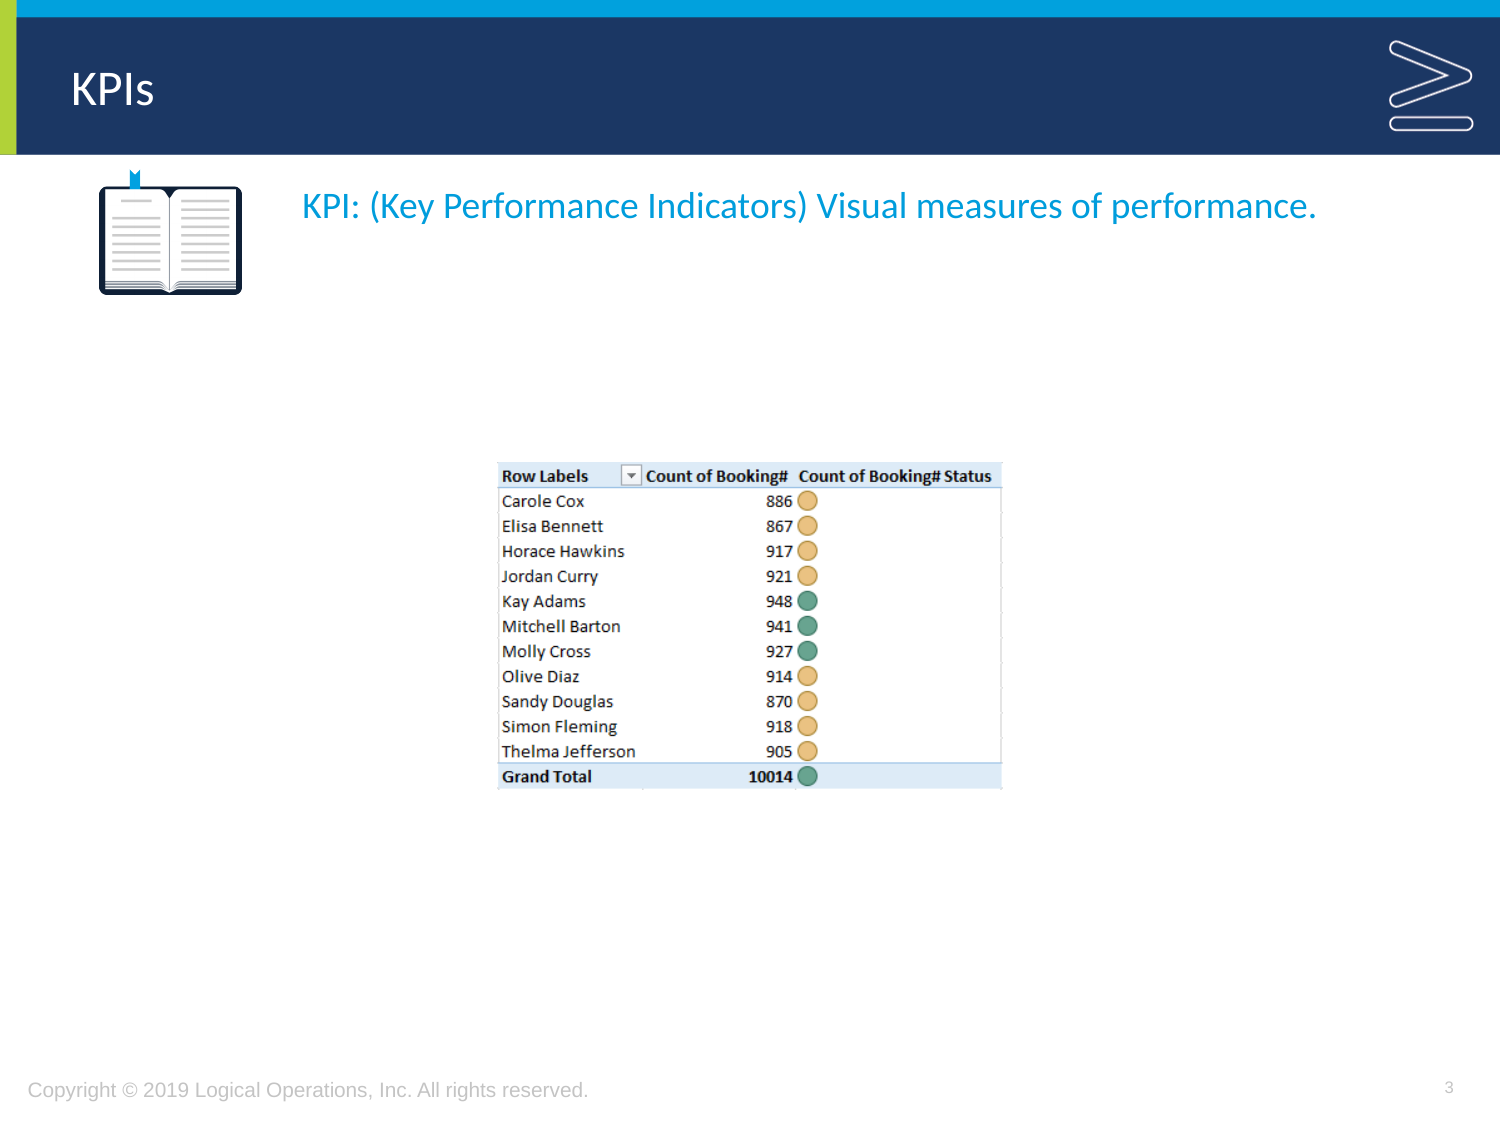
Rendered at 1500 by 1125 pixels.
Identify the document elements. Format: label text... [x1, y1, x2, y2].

picture [99, 169, 242, 295]
picture [0, 0, 56, 155]
list KPI: (Key Performance Indicators) Visual measures of performance. [287, 173, 1425, 299]
picture [497, 462, 1003, 791]
slide_number 3 [1118, 1057, 1469, 1118]
title KPIs [56, 16, 1350, 155]
picture [1350, 18, 1500, 155]
